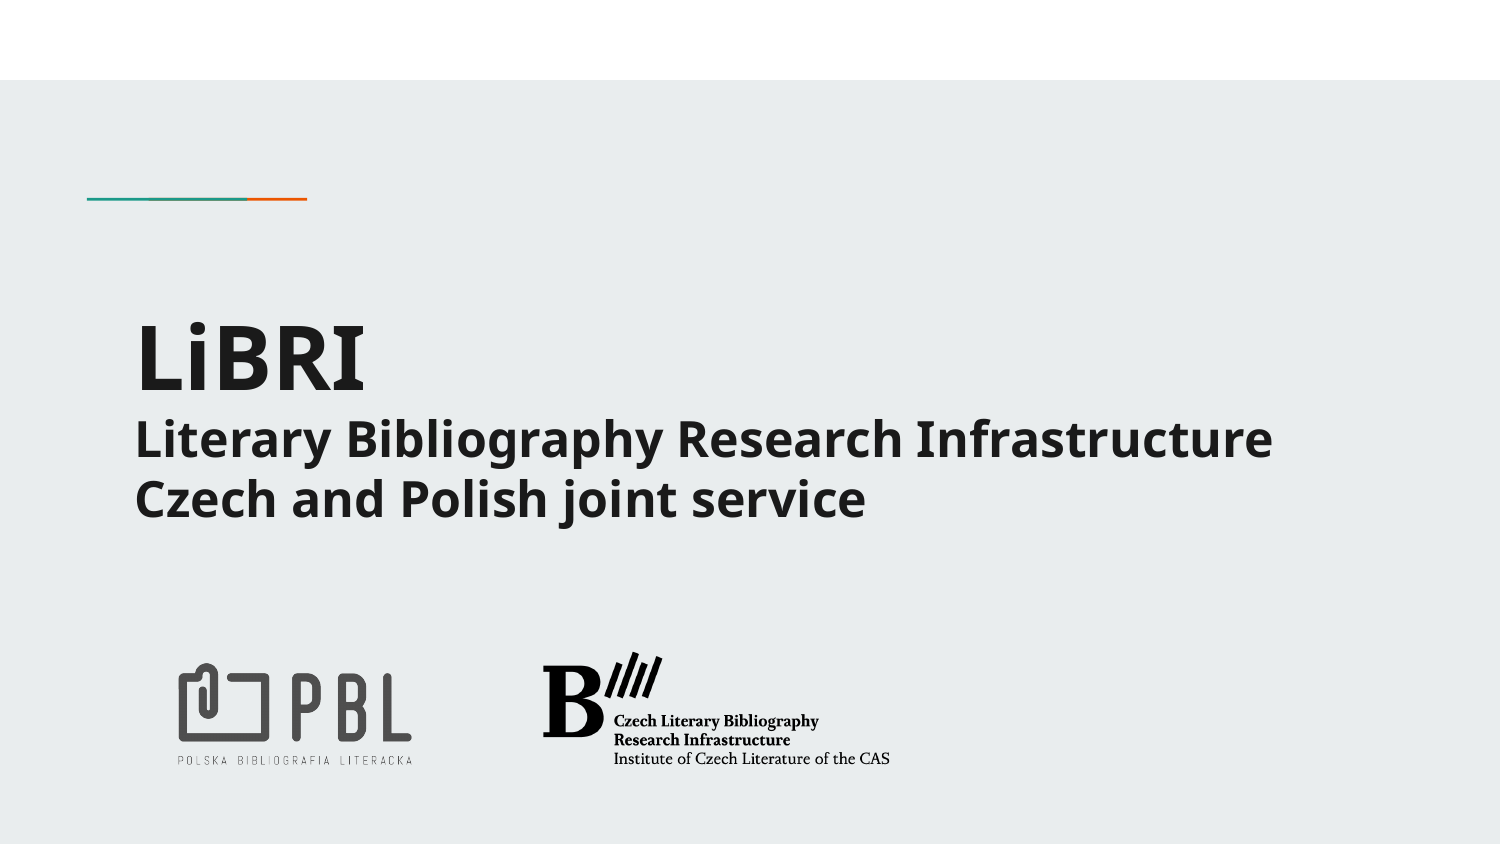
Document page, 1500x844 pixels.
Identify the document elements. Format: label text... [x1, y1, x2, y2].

picture [490, 577, 924, 844]
title LiBRI Literary Bibliography Research Infrastructure Czech and Polish joint service [119, 285, 1381, 559]
picture [119, 635, 442, 794]
